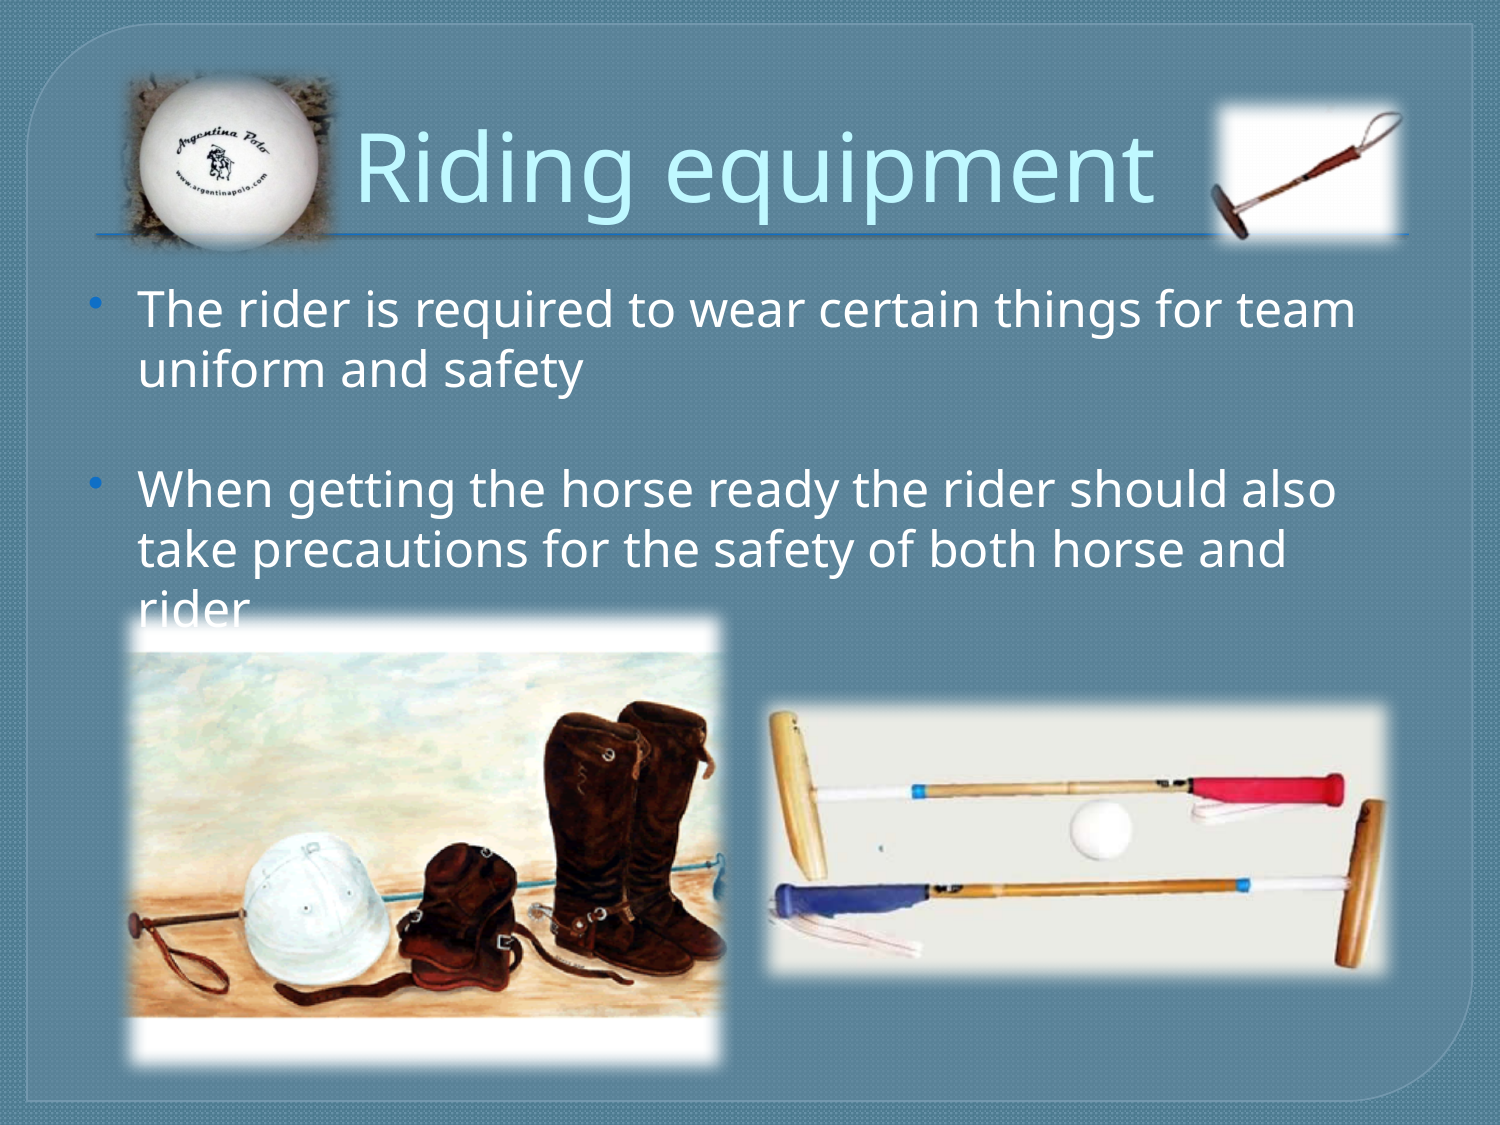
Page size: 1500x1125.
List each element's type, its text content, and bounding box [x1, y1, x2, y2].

picture [112, 599, 738, 1083]
picture [749, 687, 1403, 993]
picture [112, 62, 348, 261]
title Riding equipment [75, 41, 1425, 230]
picture [1199, 87, 1415, 260]
list The rider is required to wear certain things for team uniform and safety When getting the horse ready the rider should also take precautions for the safety of both horse and rider [75, 270, 1425, 1013]
